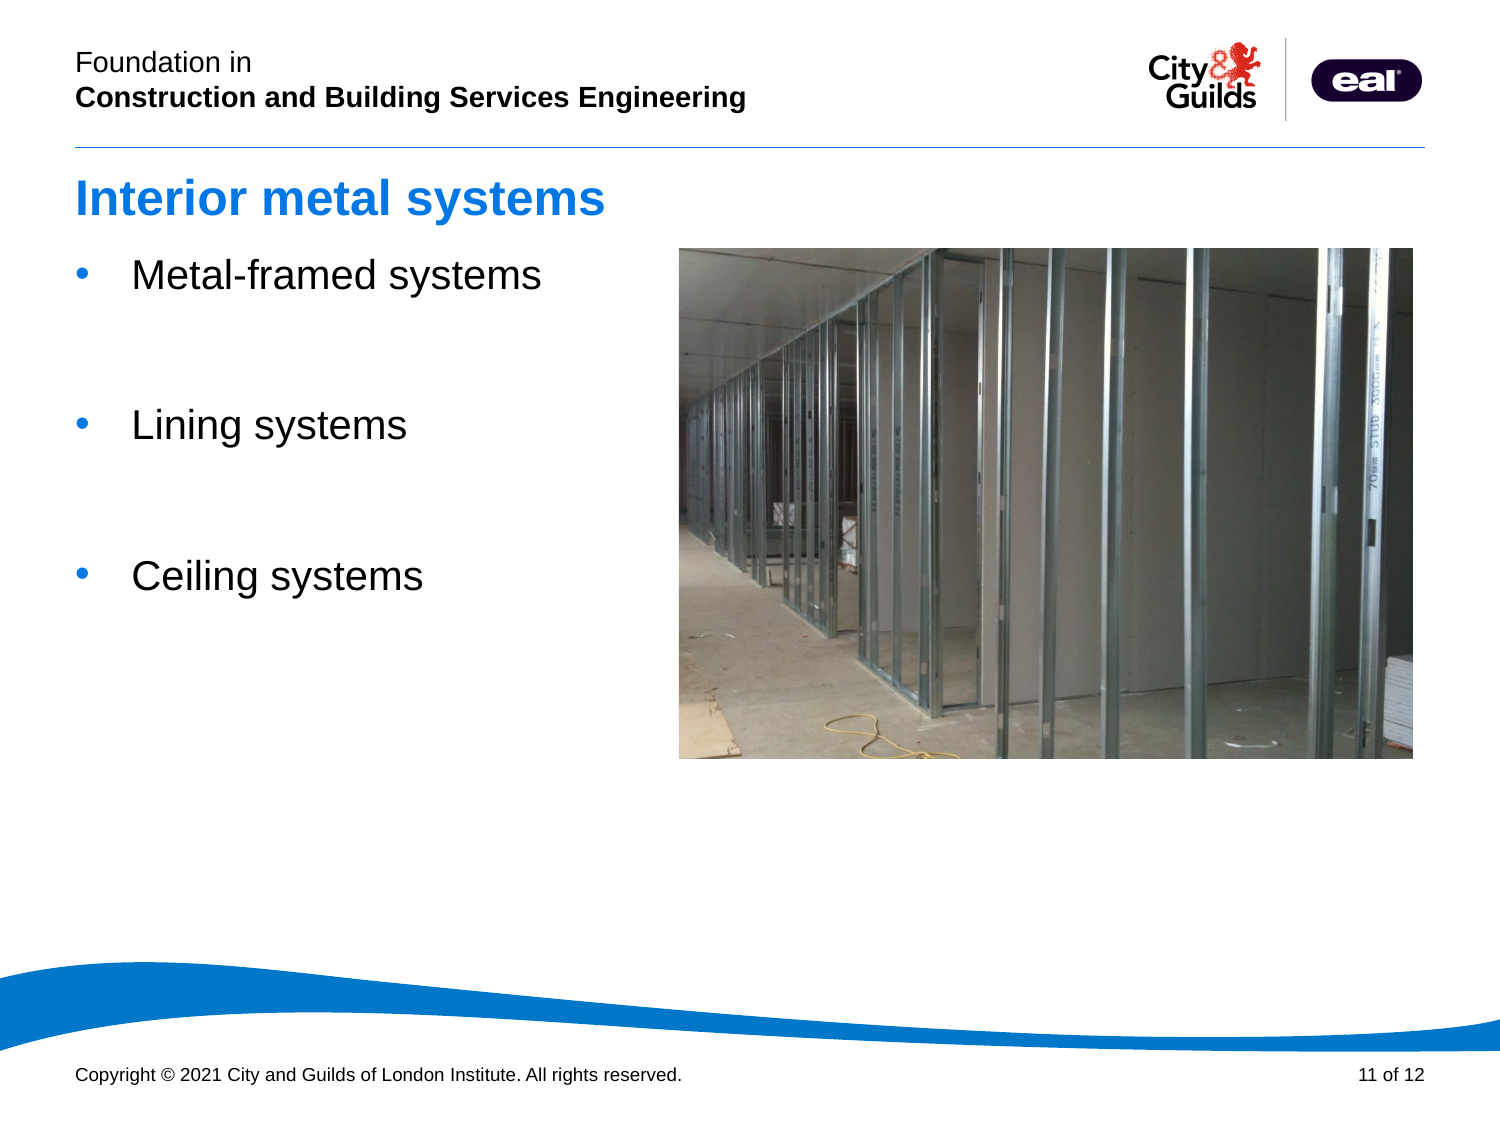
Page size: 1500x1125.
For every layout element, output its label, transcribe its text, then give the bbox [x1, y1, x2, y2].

title Interior metal systems [74, 165, 1424, 229]
picture [678, 247, 1429, 759]
list Metal-framed systems Lining systems Ceiling systems [74, 247, 1426, 946]
picture [1149, 38, 1422, 121]
